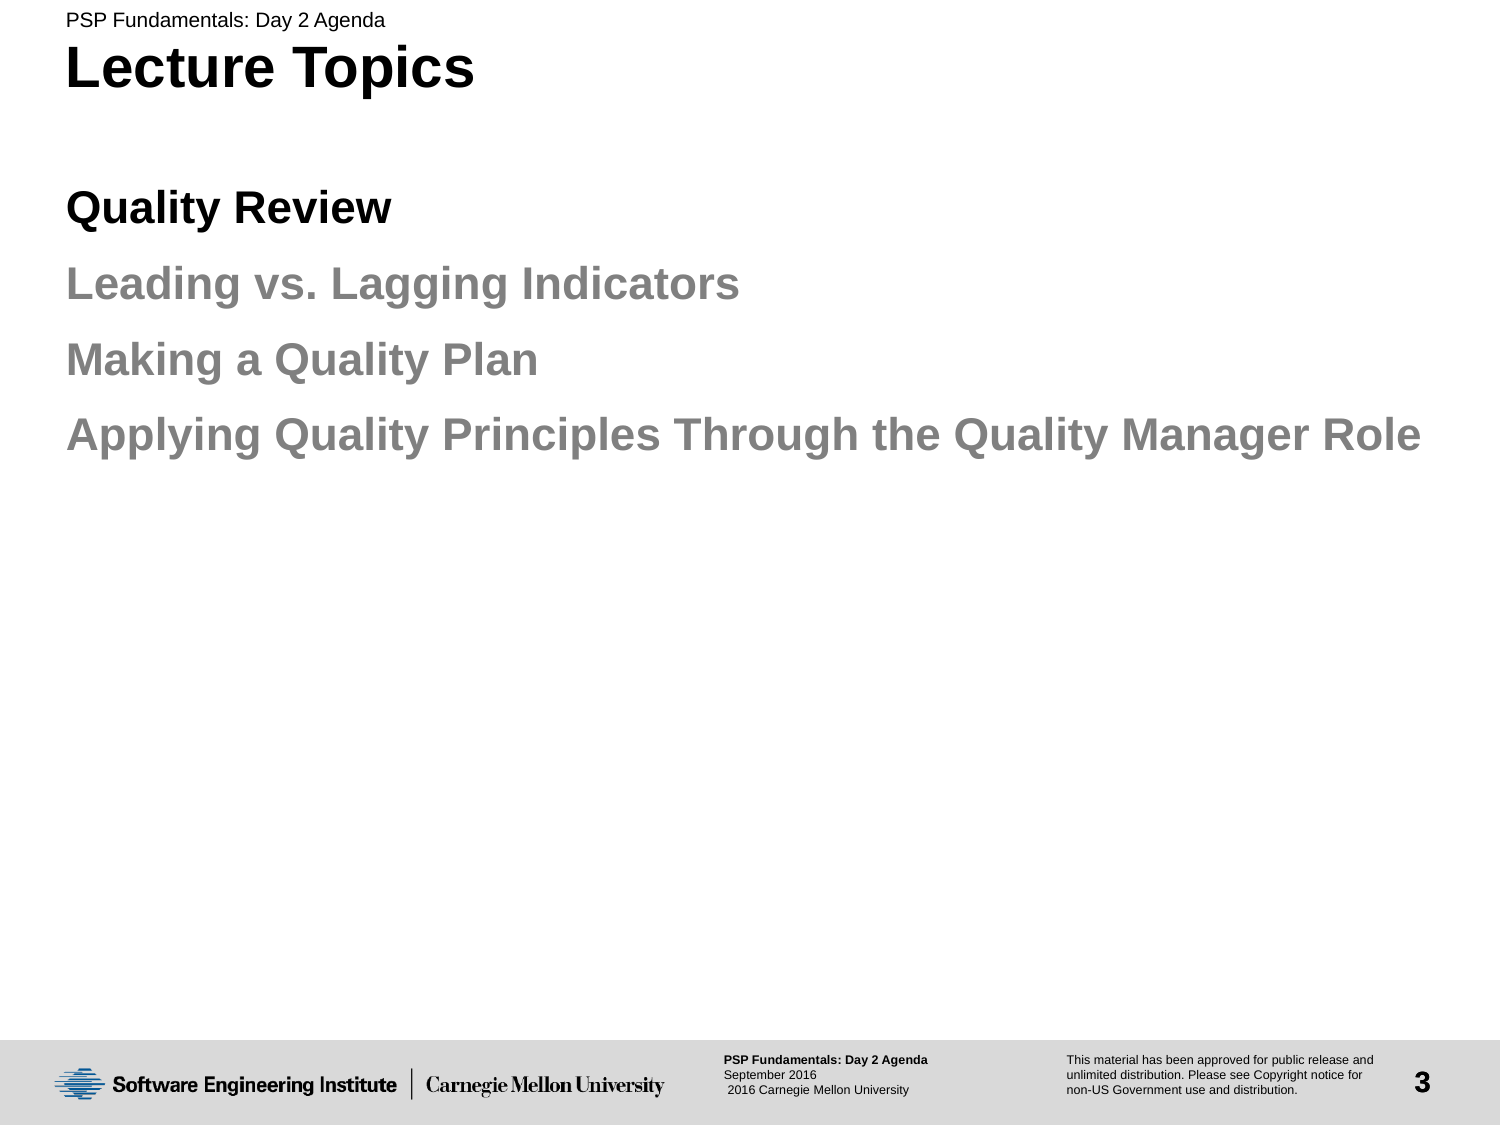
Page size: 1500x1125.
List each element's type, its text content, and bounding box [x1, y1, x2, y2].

picture [46, 1061, 673, 1104]
title Lecture Topics [65, 37, 1430, 148]
list Quality Review Leading vs. Lagging Indicators Making a Quality Plan Applying Quality Principles Through the Quality Manager Role [65, 177, 1431, 1000]
